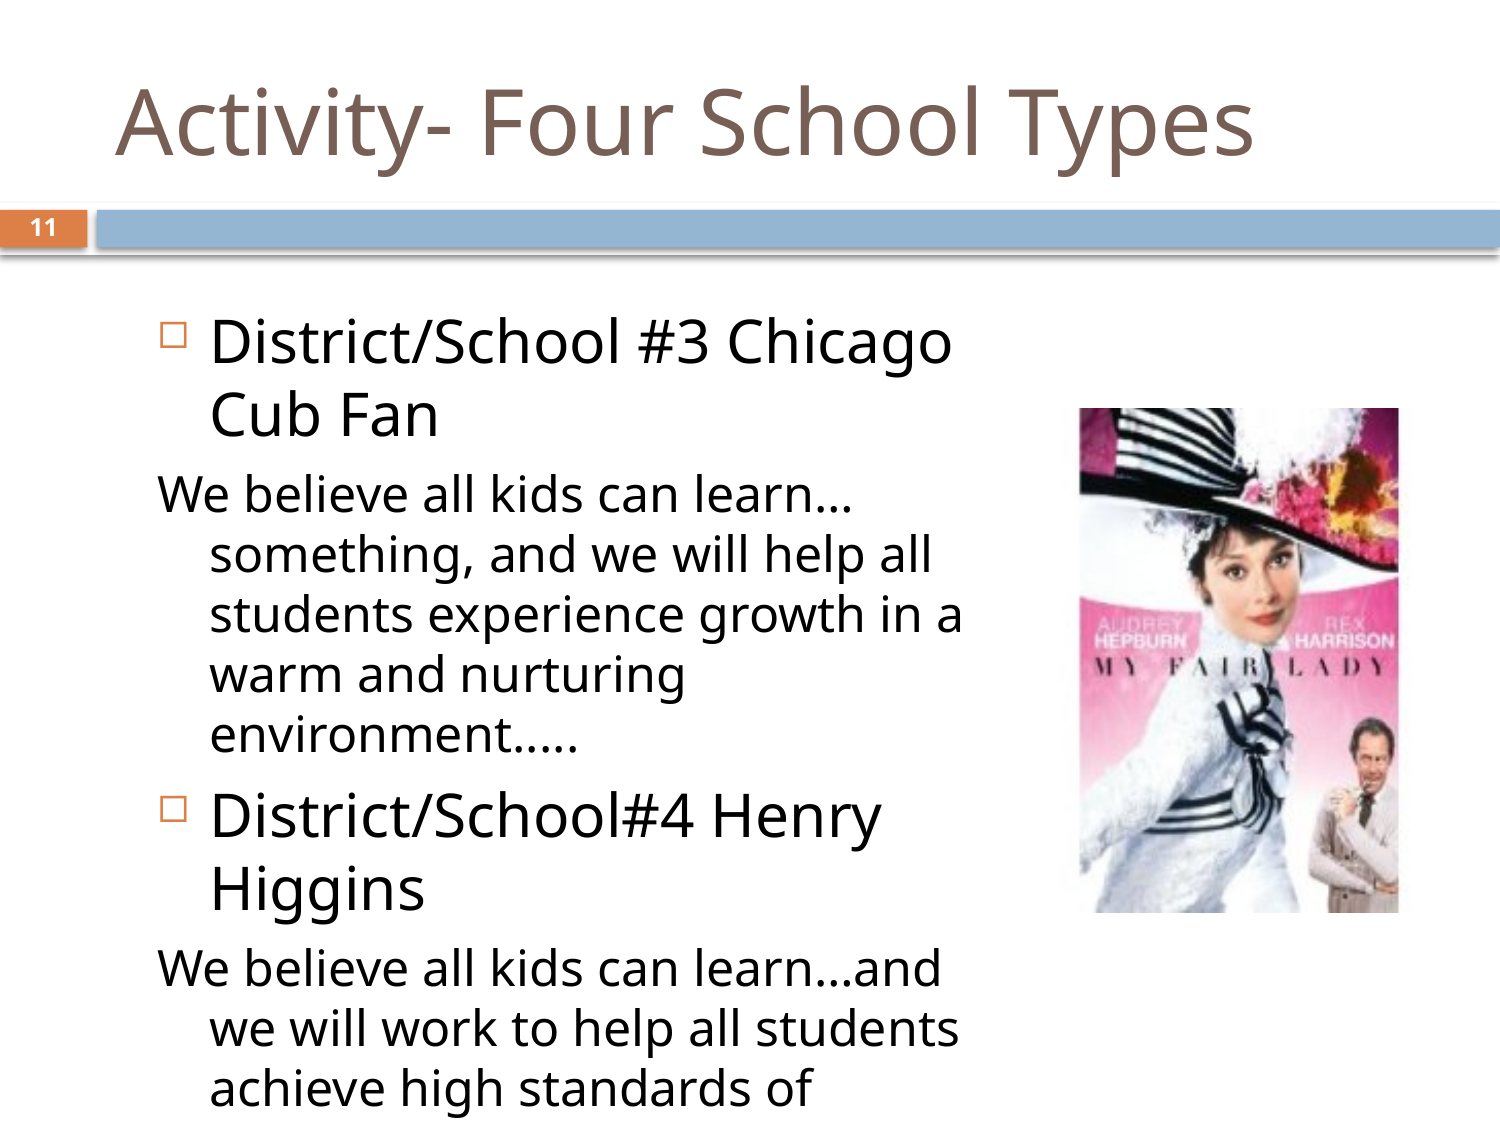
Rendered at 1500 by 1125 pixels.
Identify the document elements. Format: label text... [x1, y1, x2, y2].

picture [1014, 407, 1467, 913]
slide_number 11 [0, 208, 88, 249]
list District/School #3 Chicago Cub Fan We believe all kids can learn…something, and we will help all students experience growth in a warm and nurturing environment..... District/School#4 Henry Higgins We believe all kids can learn…and we will work to help all students achieve high standards of learning..... [141, 295, 1015, 1076]
title Activity- Four School Types [100, 37, 1439, 201]
